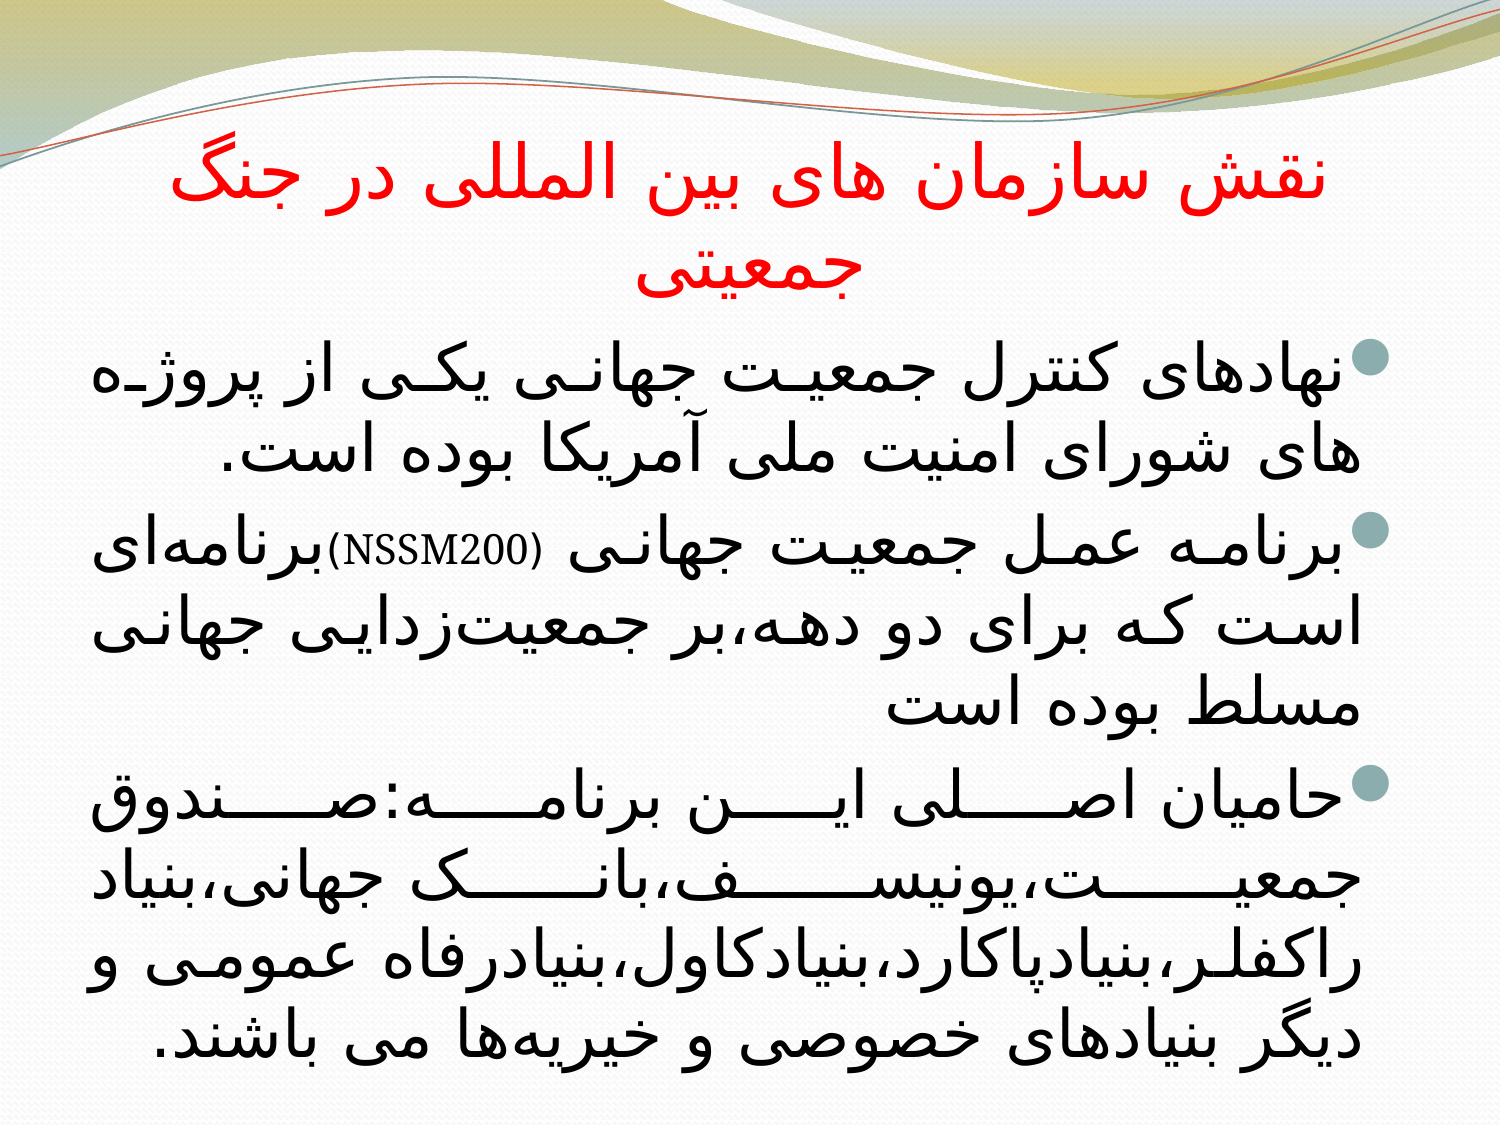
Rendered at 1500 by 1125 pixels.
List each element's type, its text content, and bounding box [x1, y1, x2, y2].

list نهادهای کنترل جمعیت جهانی یکی از پروژه های شورای امنیت ملی آمریکا بوده است. برنامه عمل جمعیت جهانی (NSSM200)برنامه‌ای است که برای دو دهه،بر جمعیت‌زدایی جهانی مسلط بوده است حامیان اصلی این برنامه:صندوق جمعيت،یونیسف،بانک جهانی،بنیاد راکفلر،بنیادپاکارد،بنیادکاول،بنیادرفاه عمومی و دیگر بنیادهای خصوصی و خیریه‌ها می باشند. [74, 317, 1426, 1038]
title نقش سازمان های بین المللی در جنگ جمعیتی [74, 115, 1426, 304]
